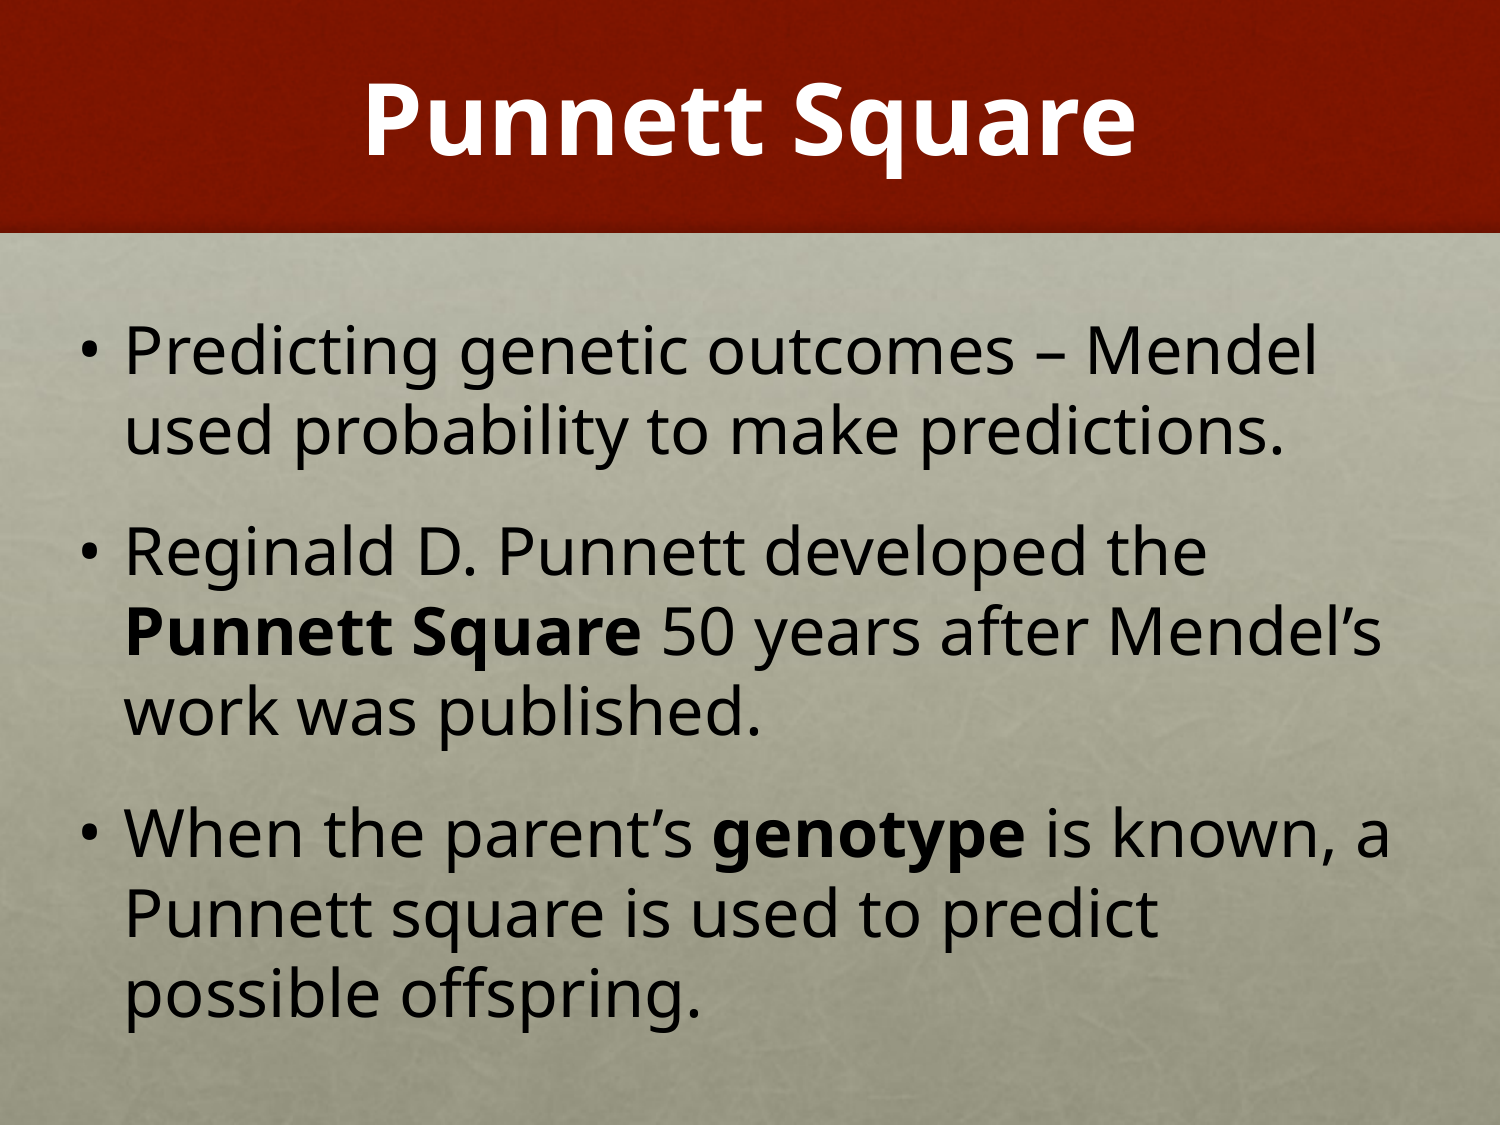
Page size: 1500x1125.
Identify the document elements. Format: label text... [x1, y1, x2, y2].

list Predicting genetic outcomes – Mendel used probability to make predictions. Reginald D. Punnett developed the Punnett Square 50 years after Mendel’s work was published. When the parent’s genotype is known, a Punnett square is used to predict possible offspring. [62, 299, 1425, 1063]
title Punnett Square [127, 10, 1372, 221]
picture [0, 214, 1500, 1125]
